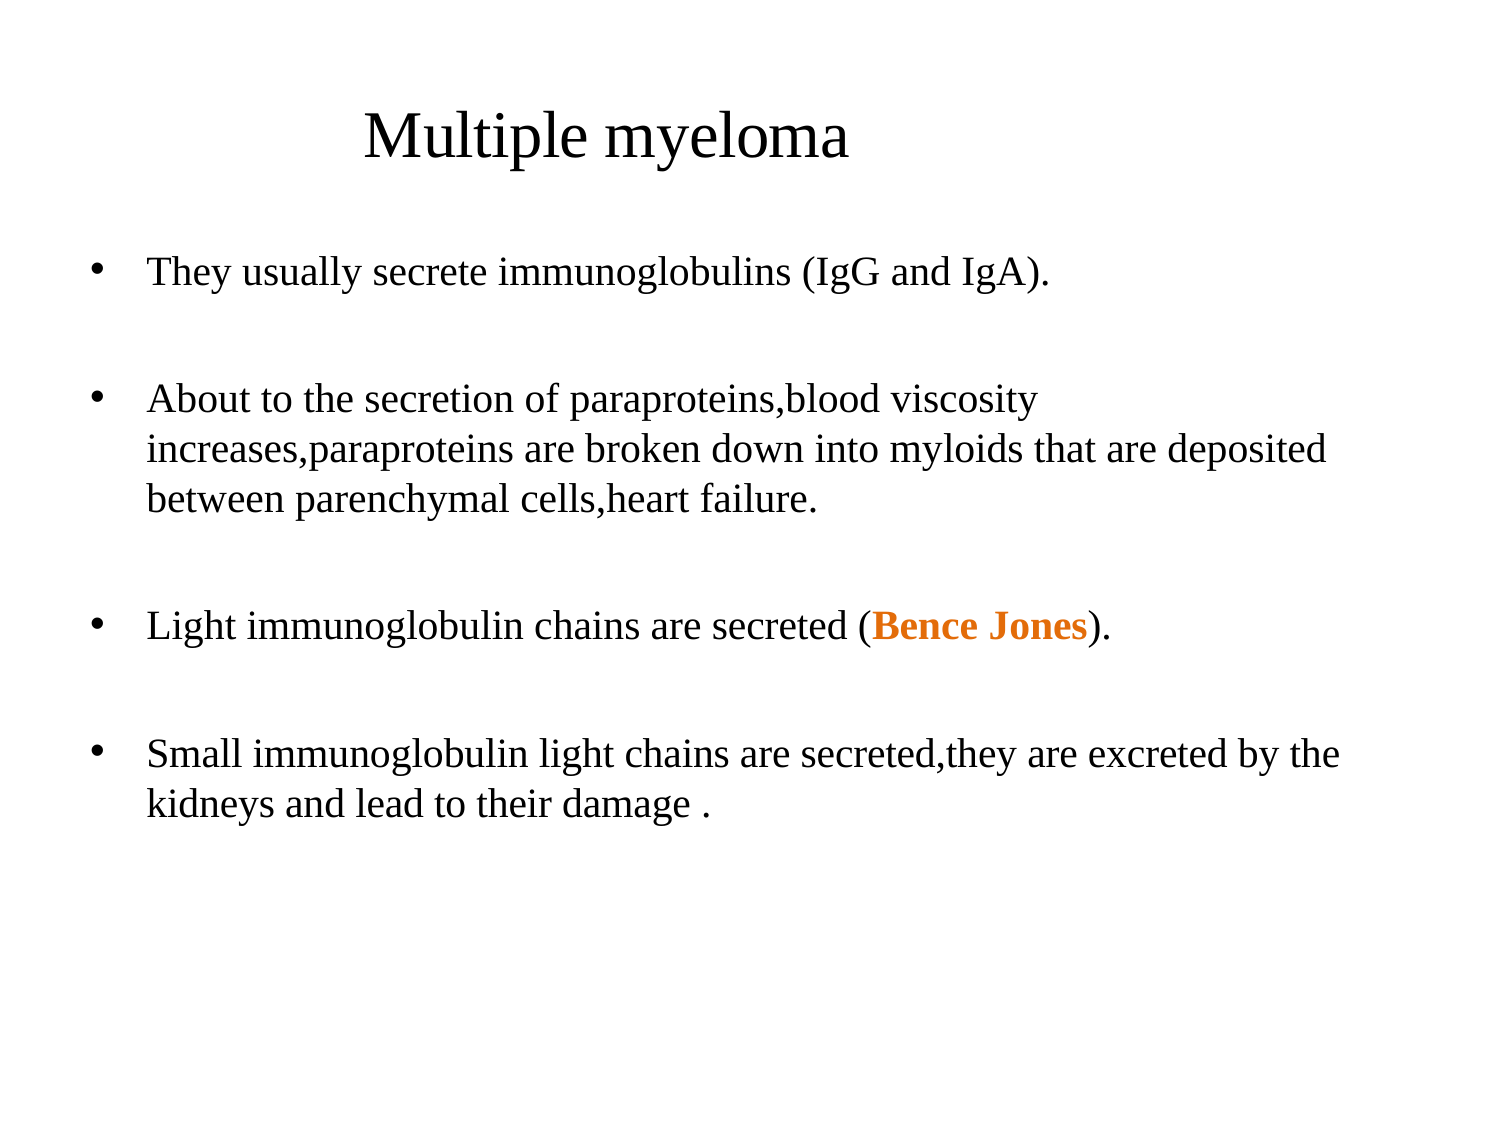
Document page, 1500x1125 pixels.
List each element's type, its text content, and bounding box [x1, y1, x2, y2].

title Мultiple myeloma [75, 0, 1425, 225]
text_box They usually secrete immunoglobulins (IgG and IgA). About to the secretion of paraproteins,blood viscosity increases,paraproteins are broken down into myloids that are deposited between parenchymal cells,heart failure. Light immunoglobulin chains are secreted (Bence Jones). Small immunoglobulin light chains are secreted,they are excreted by the kidneys and lead to their damage . [87, 243, 1400, 826]
